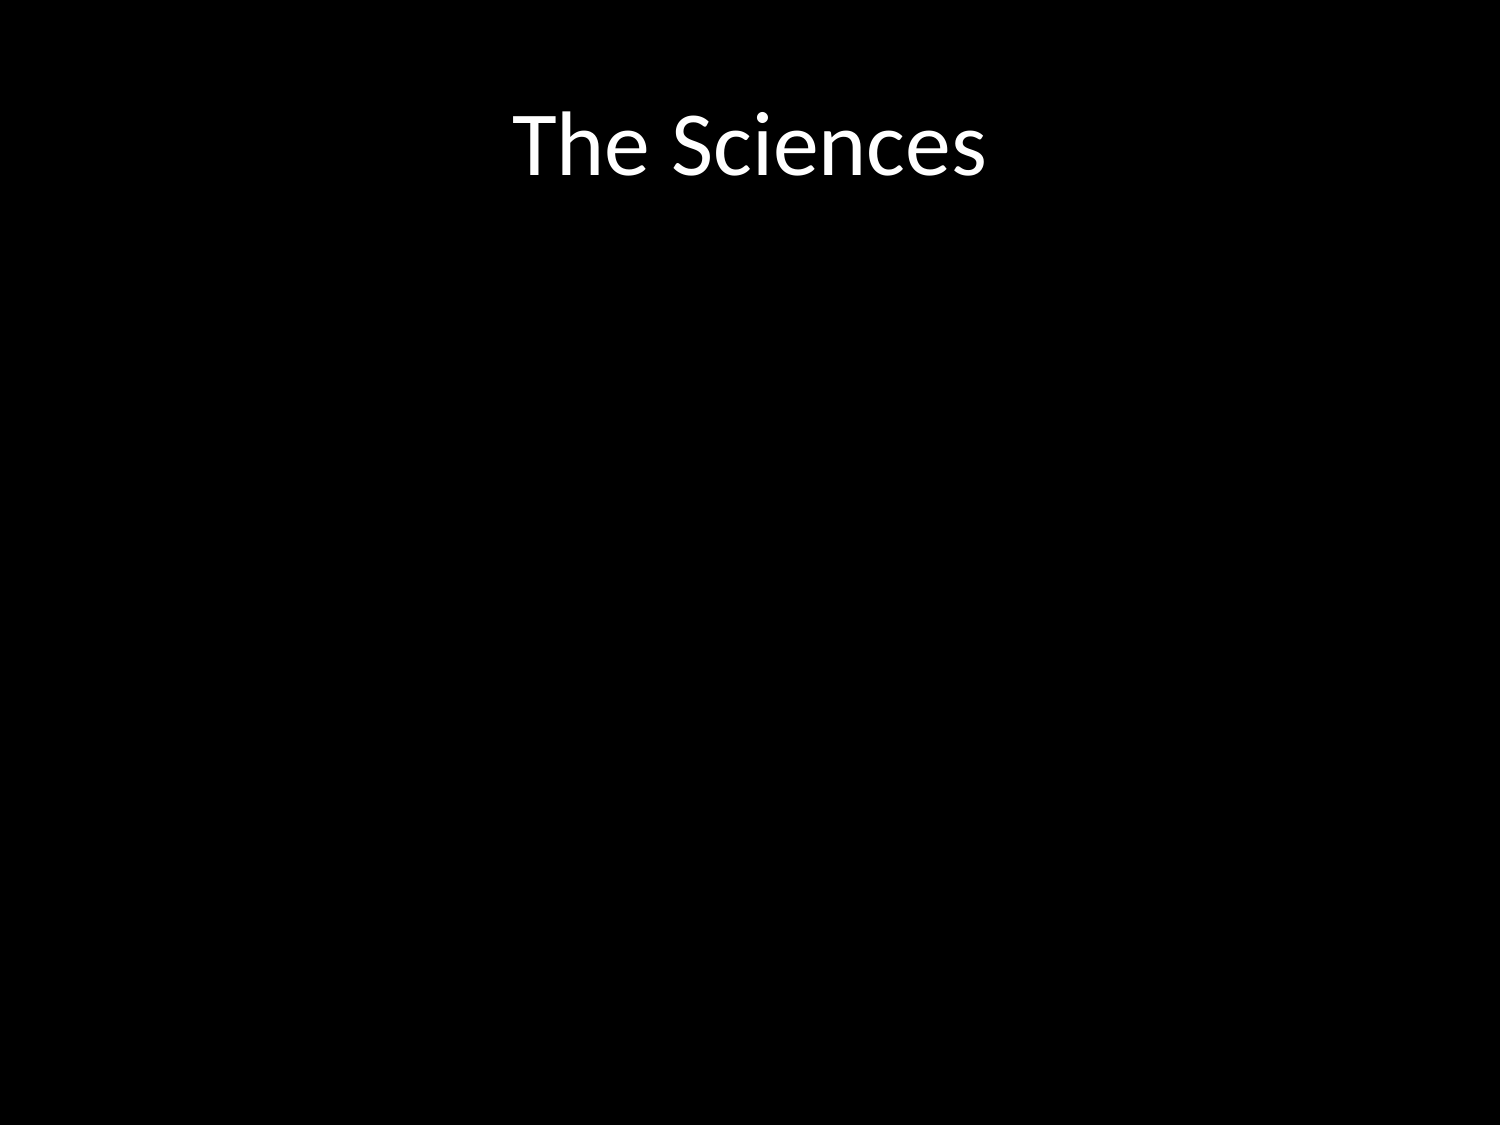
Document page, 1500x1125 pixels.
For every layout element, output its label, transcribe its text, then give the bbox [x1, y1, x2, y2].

title The Sciences [75, 45, 1425, 233]
